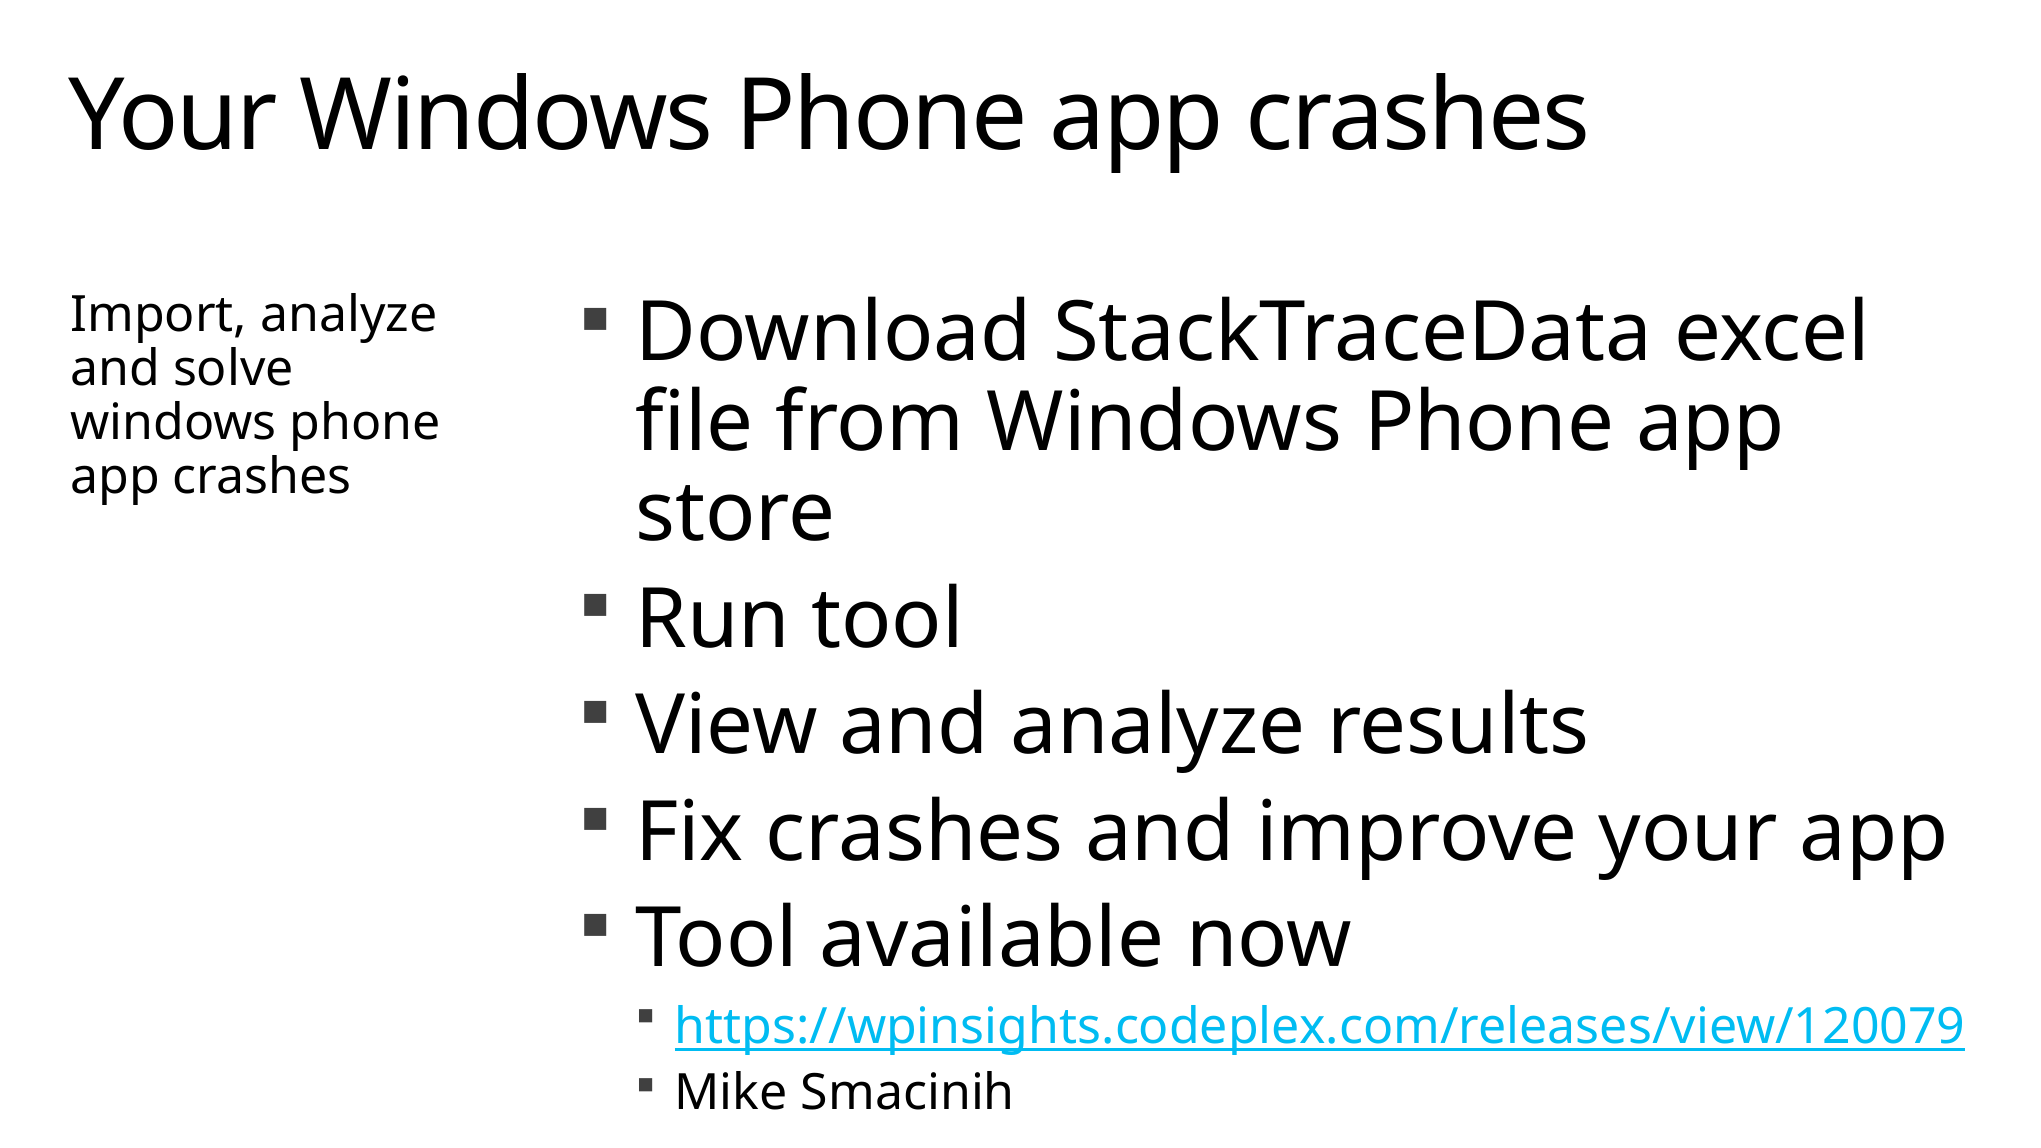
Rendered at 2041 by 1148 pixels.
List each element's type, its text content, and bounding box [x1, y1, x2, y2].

title Your Windows Phone app crashes [45, 48, 1996, 199]
list Import, analyze and solve windows phone app crashes [46, 273, 497, 1099]
list Download StackTraceData excel file from Windows Phone app store Run tool View and analyze results Fix crashes and improve your app Tool available now https://wpinsights.codeplex.com/releases/view/120079 Mike Smacinih [555, 273, 1996, 1099]
